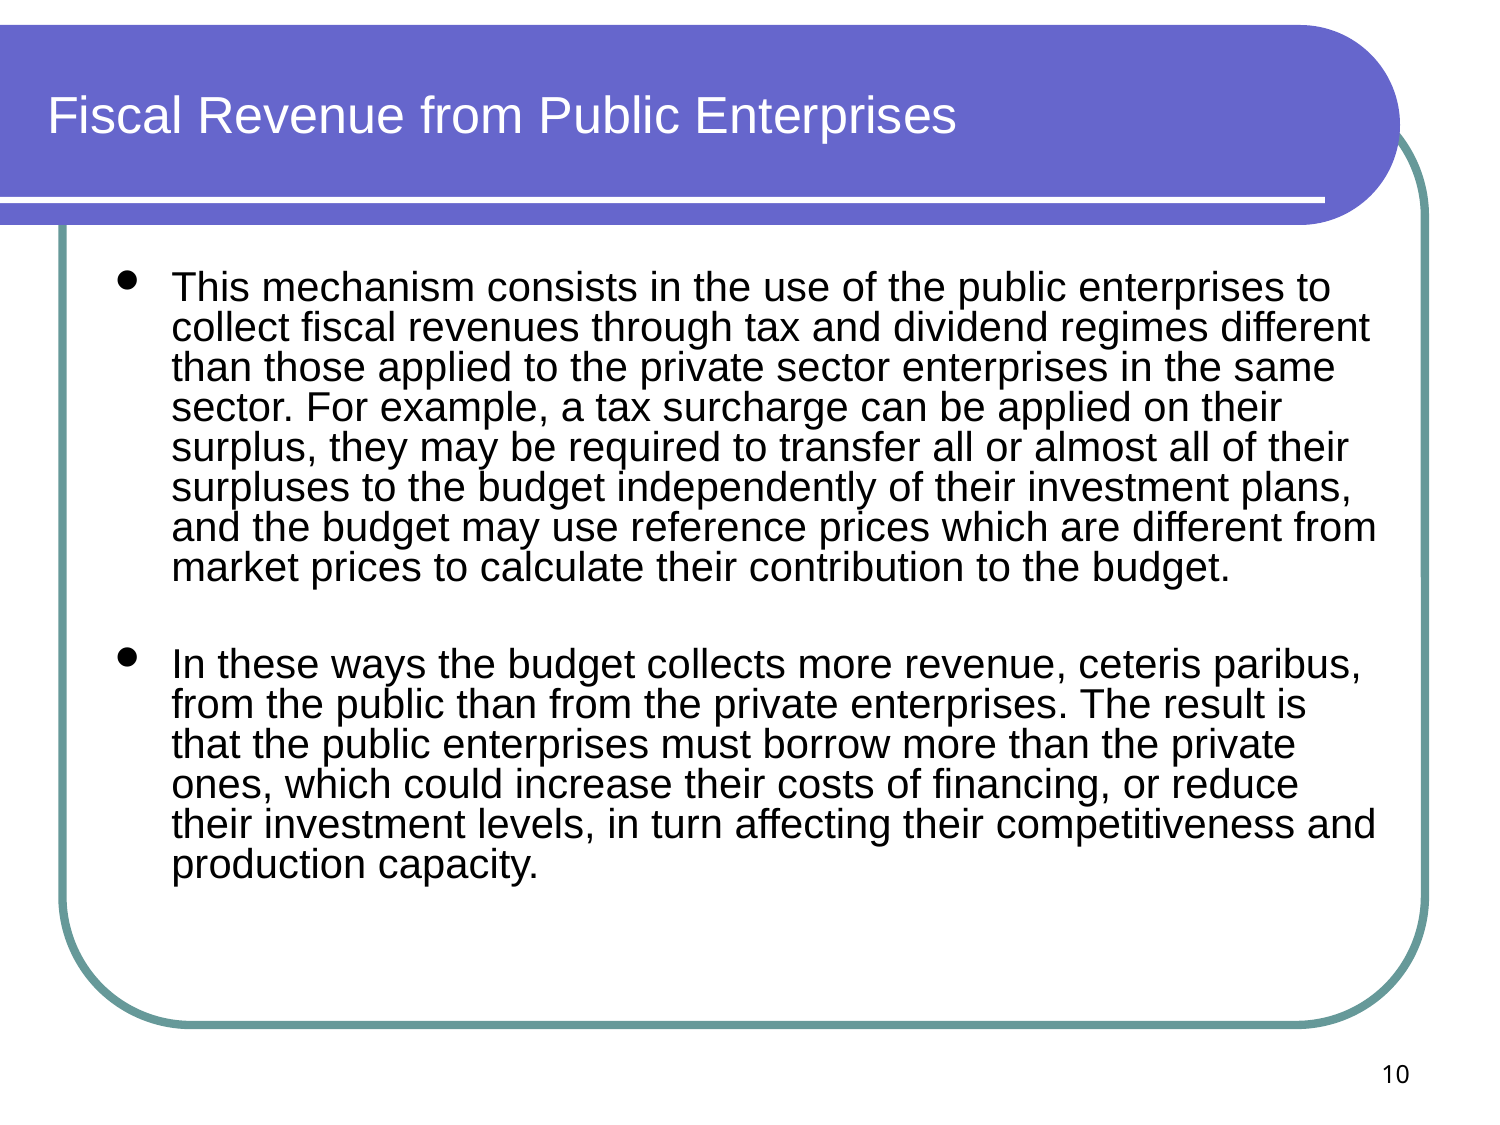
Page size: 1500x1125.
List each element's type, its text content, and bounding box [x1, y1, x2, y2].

title Fiscal Revenue from Public Enterprises [31, 37, 1348, 188]
list This mechanism consists in the use of the public enterprises to collect fiscal revenues through tax and dividend regimes different than those applied to the private sector enterprises in the same sector. For example, a tax surcharge can be applied on their surplus, they may be required to transfer all or almost all of their surpluses to the budget independently of their investment plans, and the budget may use reference prices which are different from market prices to calculate their contribution to the budget. In these ways the budget collects more revenue, ceteris paribus, from the public than from the private enterprises. The result is that the public enterprises must borrow more than the private ones, which could increase their costs of financing, or reduce their investment levels, in turn affecting their competitiveness and production capacity. [99, 262, 1401, 988]
slide_number 10 [1074, 1024, 1426, 1101]
